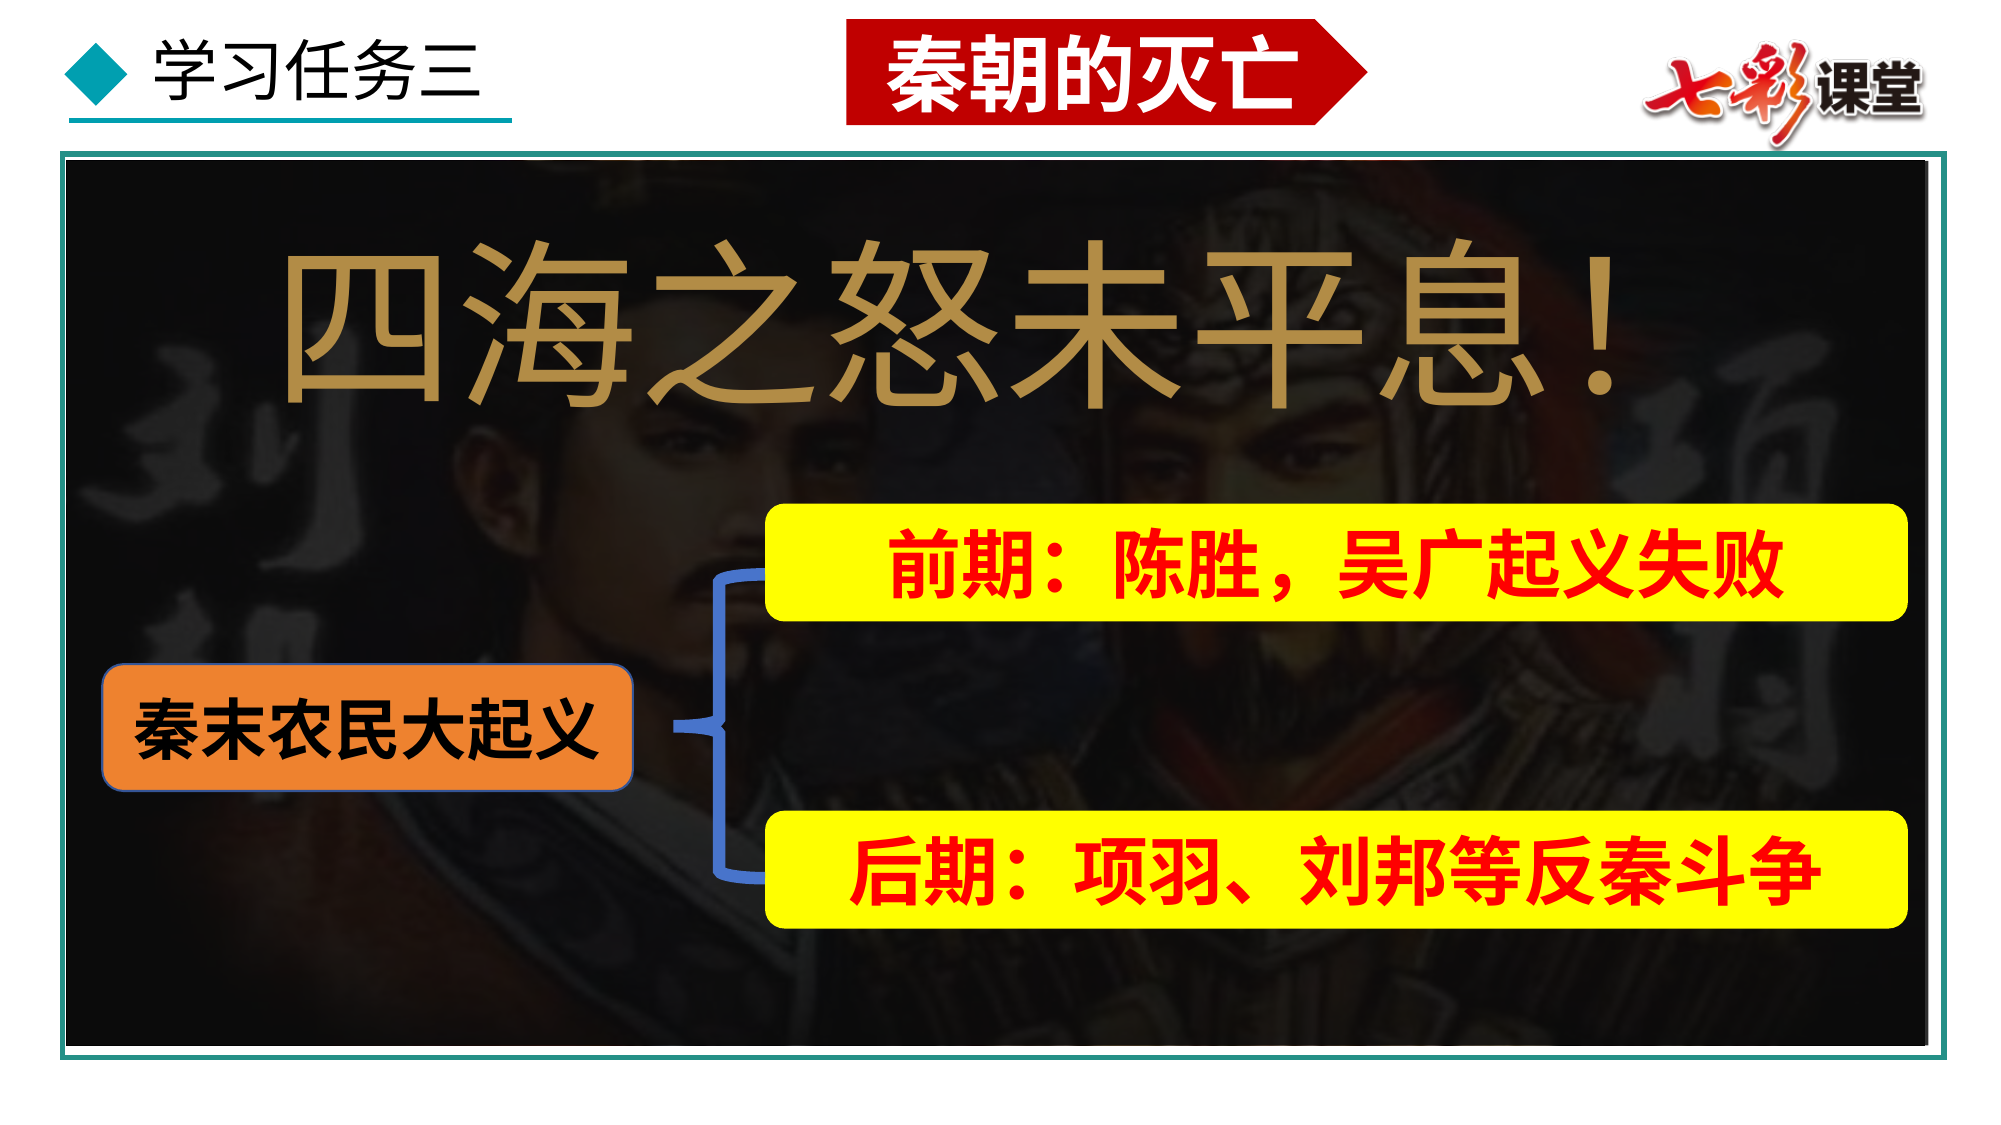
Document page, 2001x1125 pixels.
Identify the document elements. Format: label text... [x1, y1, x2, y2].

text_box 秦朝的灭亡 [845, 17, 1370, 127]
picture [66, 160, 1926, 1046]
picture [1638, 35, 1932, 151]
